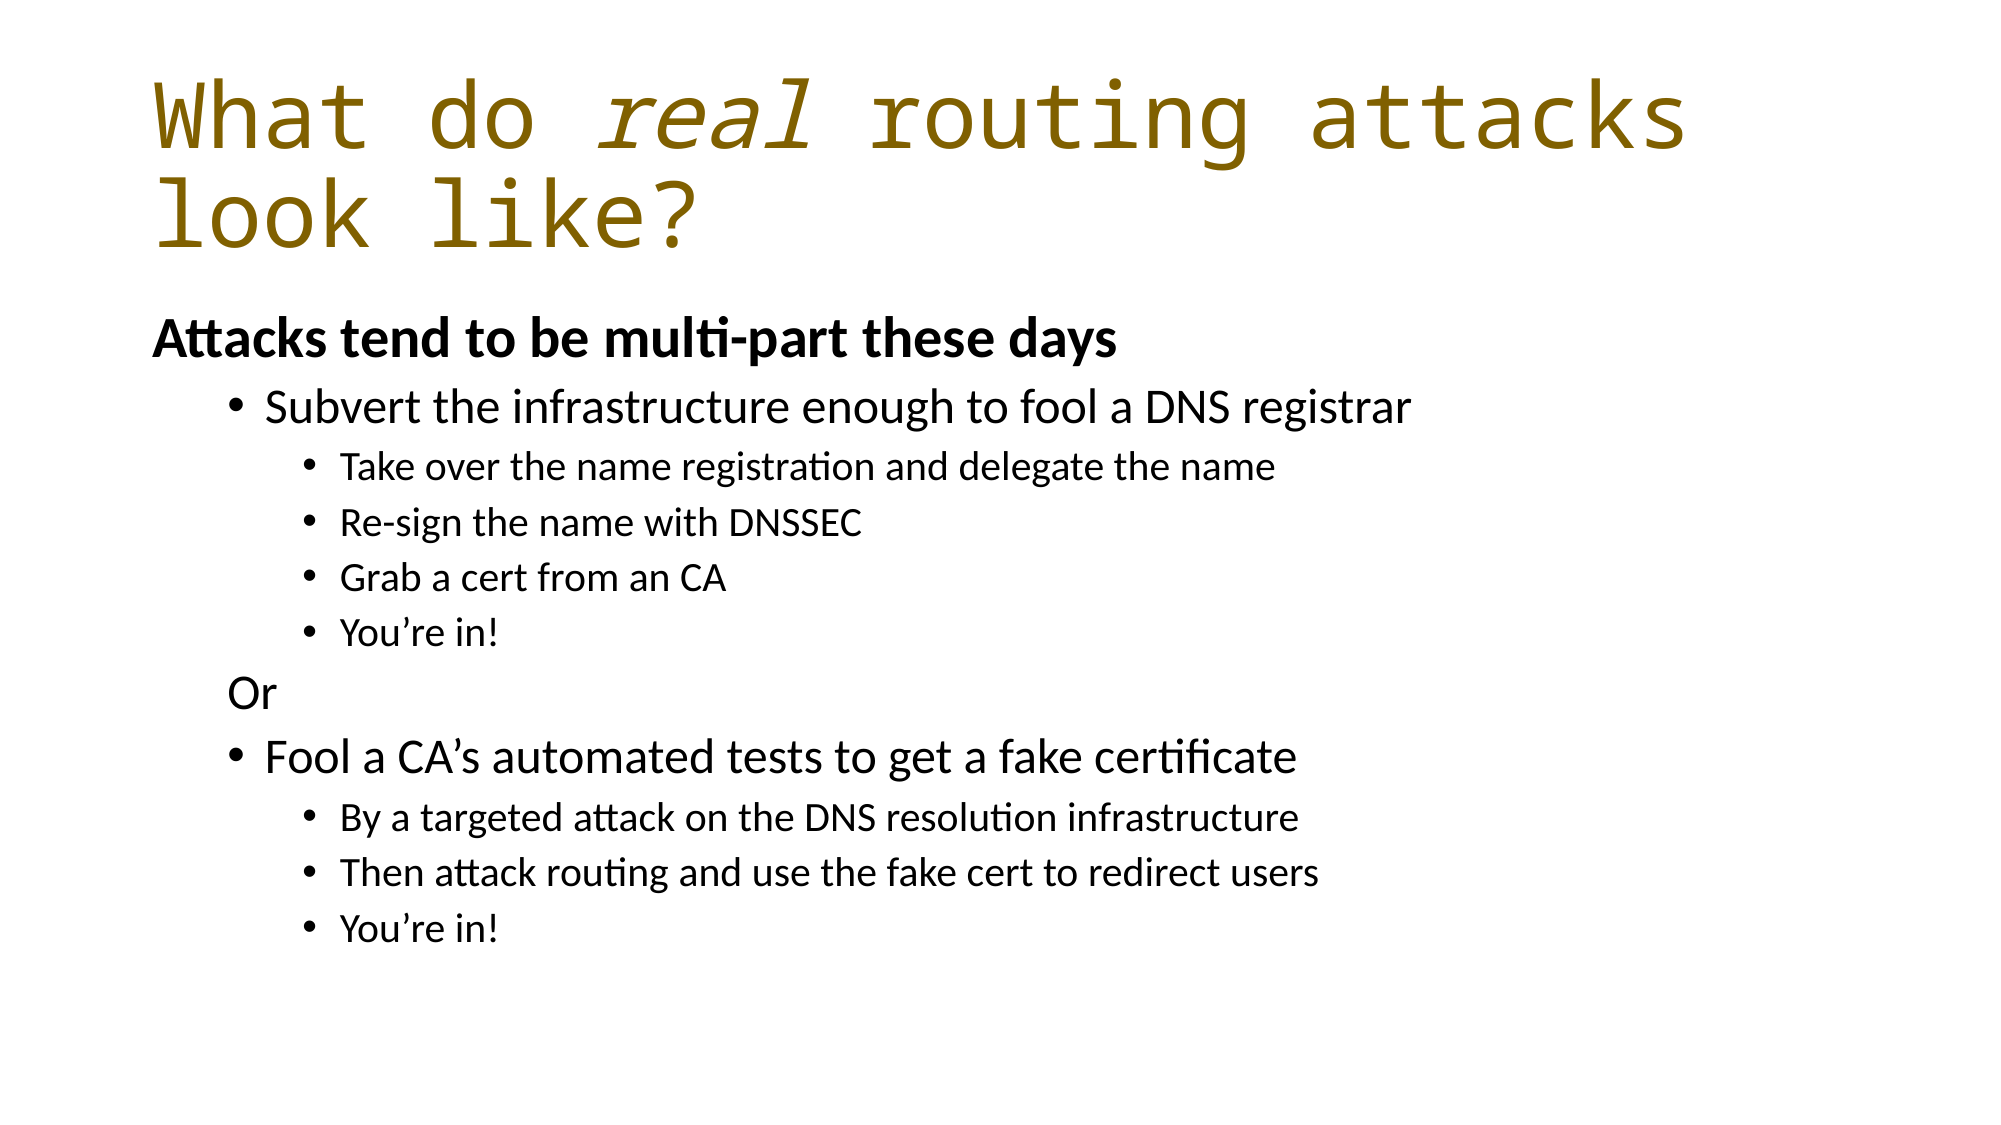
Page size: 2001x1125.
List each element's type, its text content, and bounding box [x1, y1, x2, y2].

list Attacks tend to be multi-part these days Subvert the infrastructure enough to fool a DNS registrar Take over the name registration and delegate the name Re-sign the name with DNSSEC Grab a cert from an CA You’re in! Or Fool a CA’s automated tests to get a fake certificate By a targeted attack on the DNS resolution infrastructure Then attack routing and use the fake cert to redirect users You’re in! [137, 299, 1863, 1014]
title What do real routing attacks look like? [137, 59, 1863, 278]
